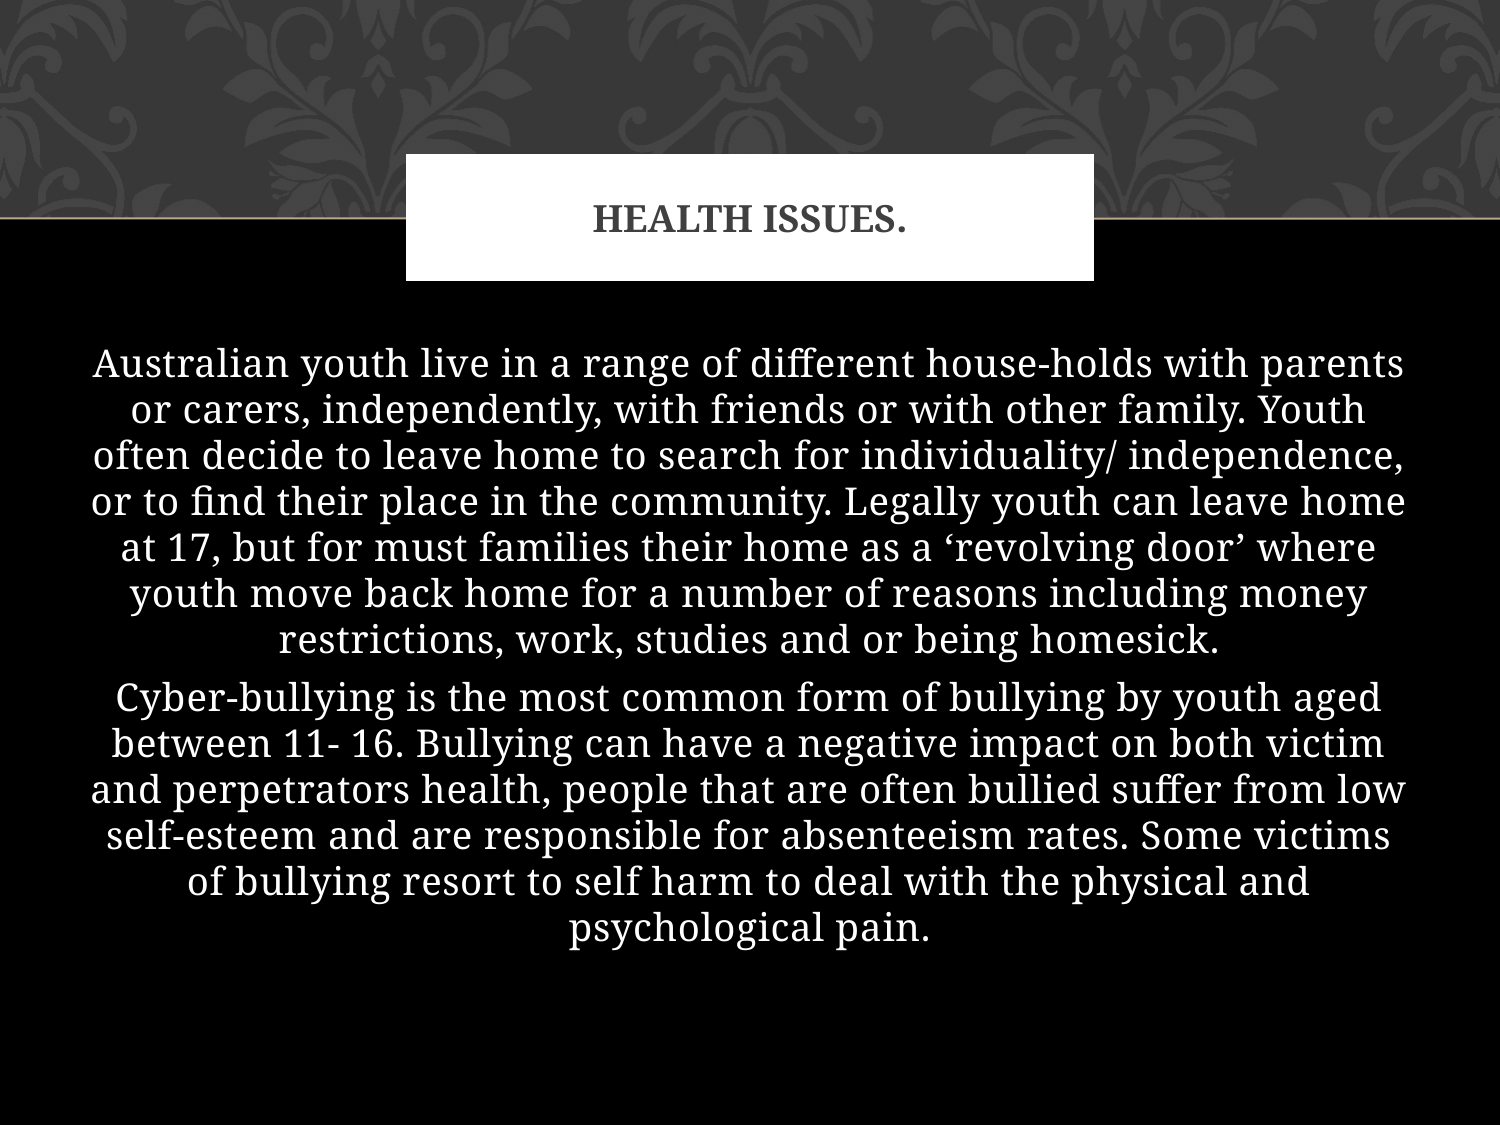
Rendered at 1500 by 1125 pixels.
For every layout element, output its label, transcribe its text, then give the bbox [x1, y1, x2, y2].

list Australian youth live in a range of different house-holds with parents or carers, independently, with friends or with other family. Youth often decide to leave home to search for individuality/ independence, or to find their place in the community. Legally youth can leave home at 17, but for must families their home as a ‘revolving door’ where youth move back home for a number of reasons including money restrictions, work, studies and or being homesick. Cyber-bullying is the most common form of bullying by youth aged between 11- 16. Bullying can have a negative impact on both victim and perpetrators health, people that are often bullied suffer from low self-esteem and are responsible for absenteeism rates. Some victims of bullying resort to self harm to deal with the physical and psychological pain. [75, 331, 1425, 1000]
title Health issues. [406, 154, 1094, 281]
